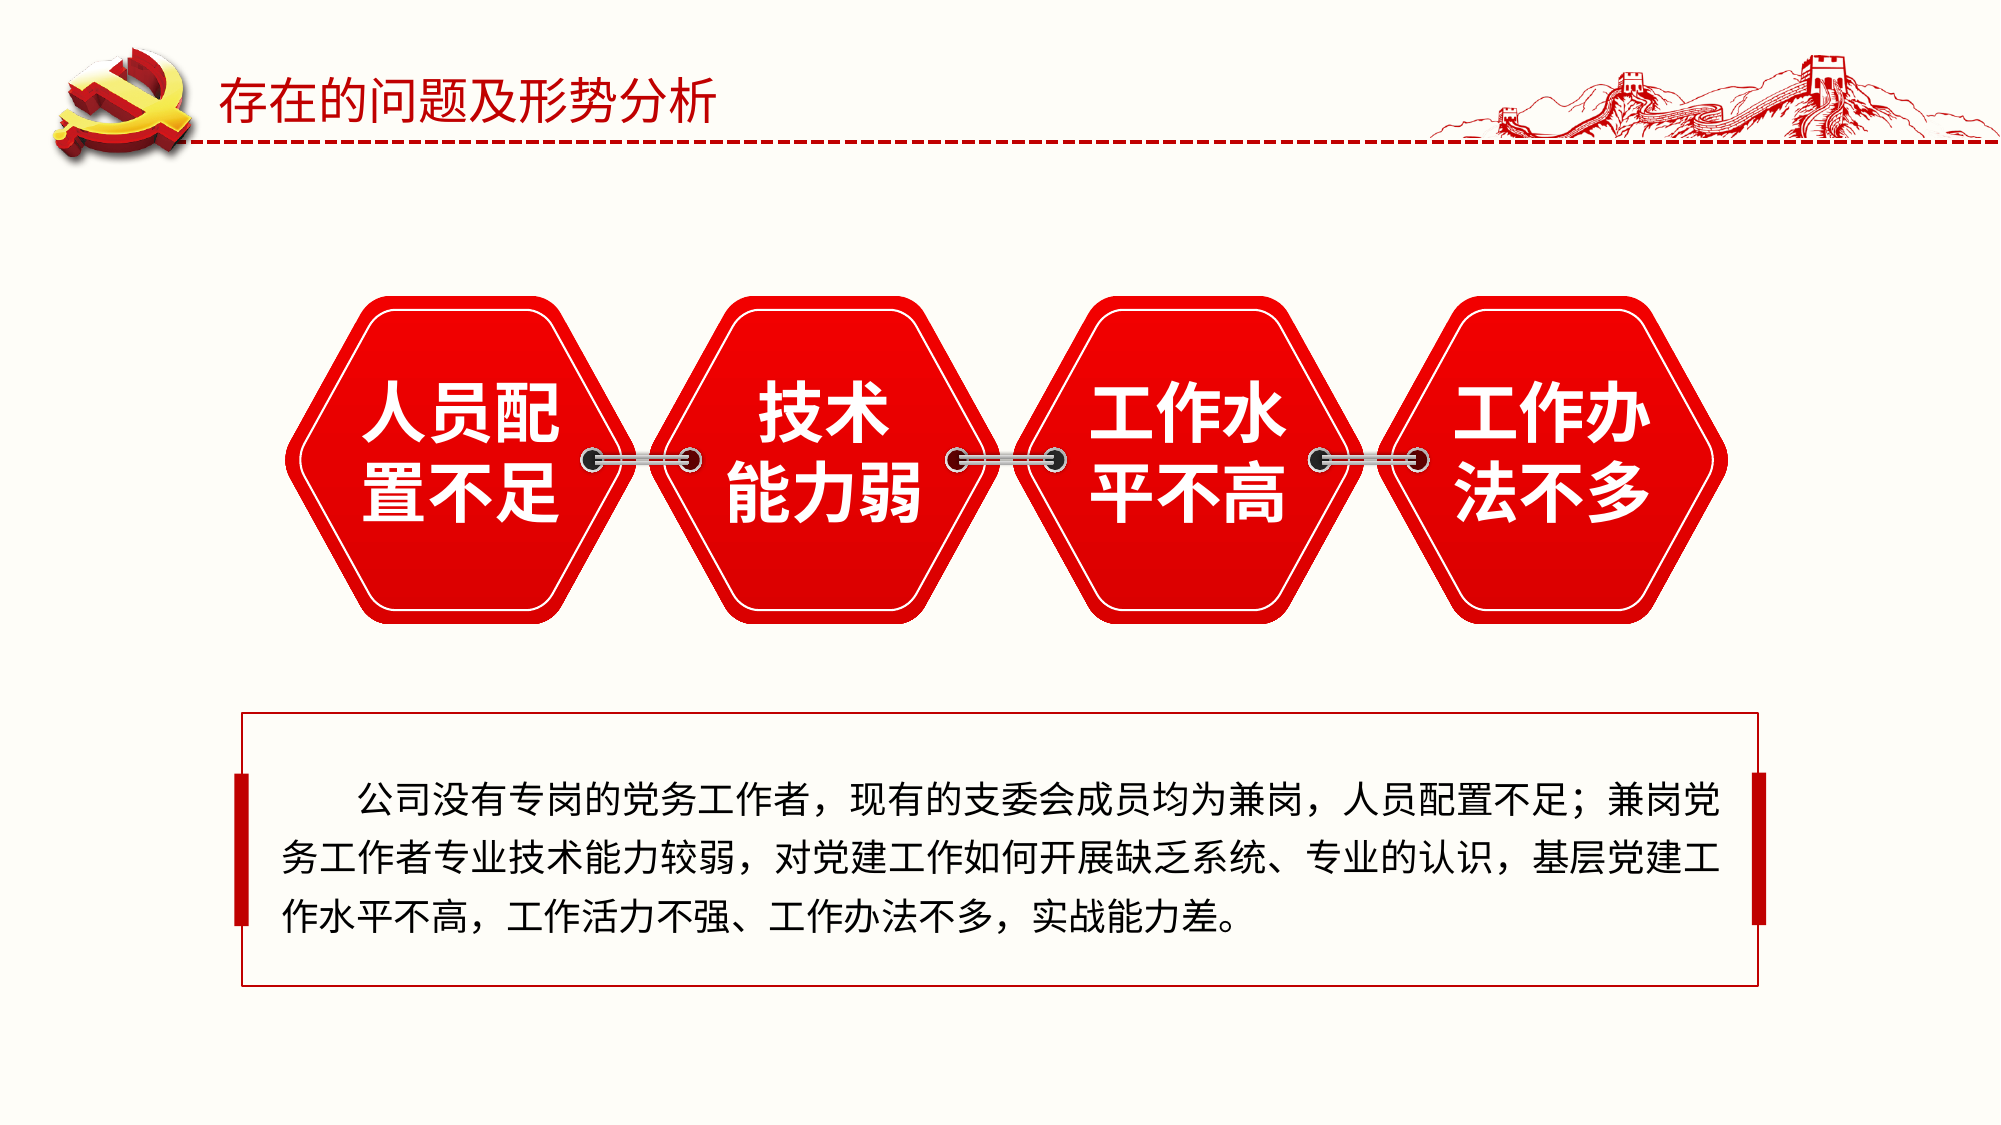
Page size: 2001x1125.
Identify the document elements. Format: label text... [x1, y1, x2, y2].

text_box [580, 447, 702, 473]
text_box [300, 309, 619, 611]
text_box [1376, 295, 1728, 625]
text_box [285, 295, 634, 624]
picture [1426, 55, 2000, 138]
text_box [649, 295, 1001, 625]
text_box [234, 773, 249, 927]
text_box [241, 713, 1759, 987]
picture [48, 45, 202, 170]
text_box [1013, 295, 1364, 625]
text_box [1751, 772, 1767, 926]
text_box 存在的问题及形势分析 [203, 61, 734, 137]
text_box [1307, 447, 1430, 473]
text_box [945, 447, 1067, 473]
